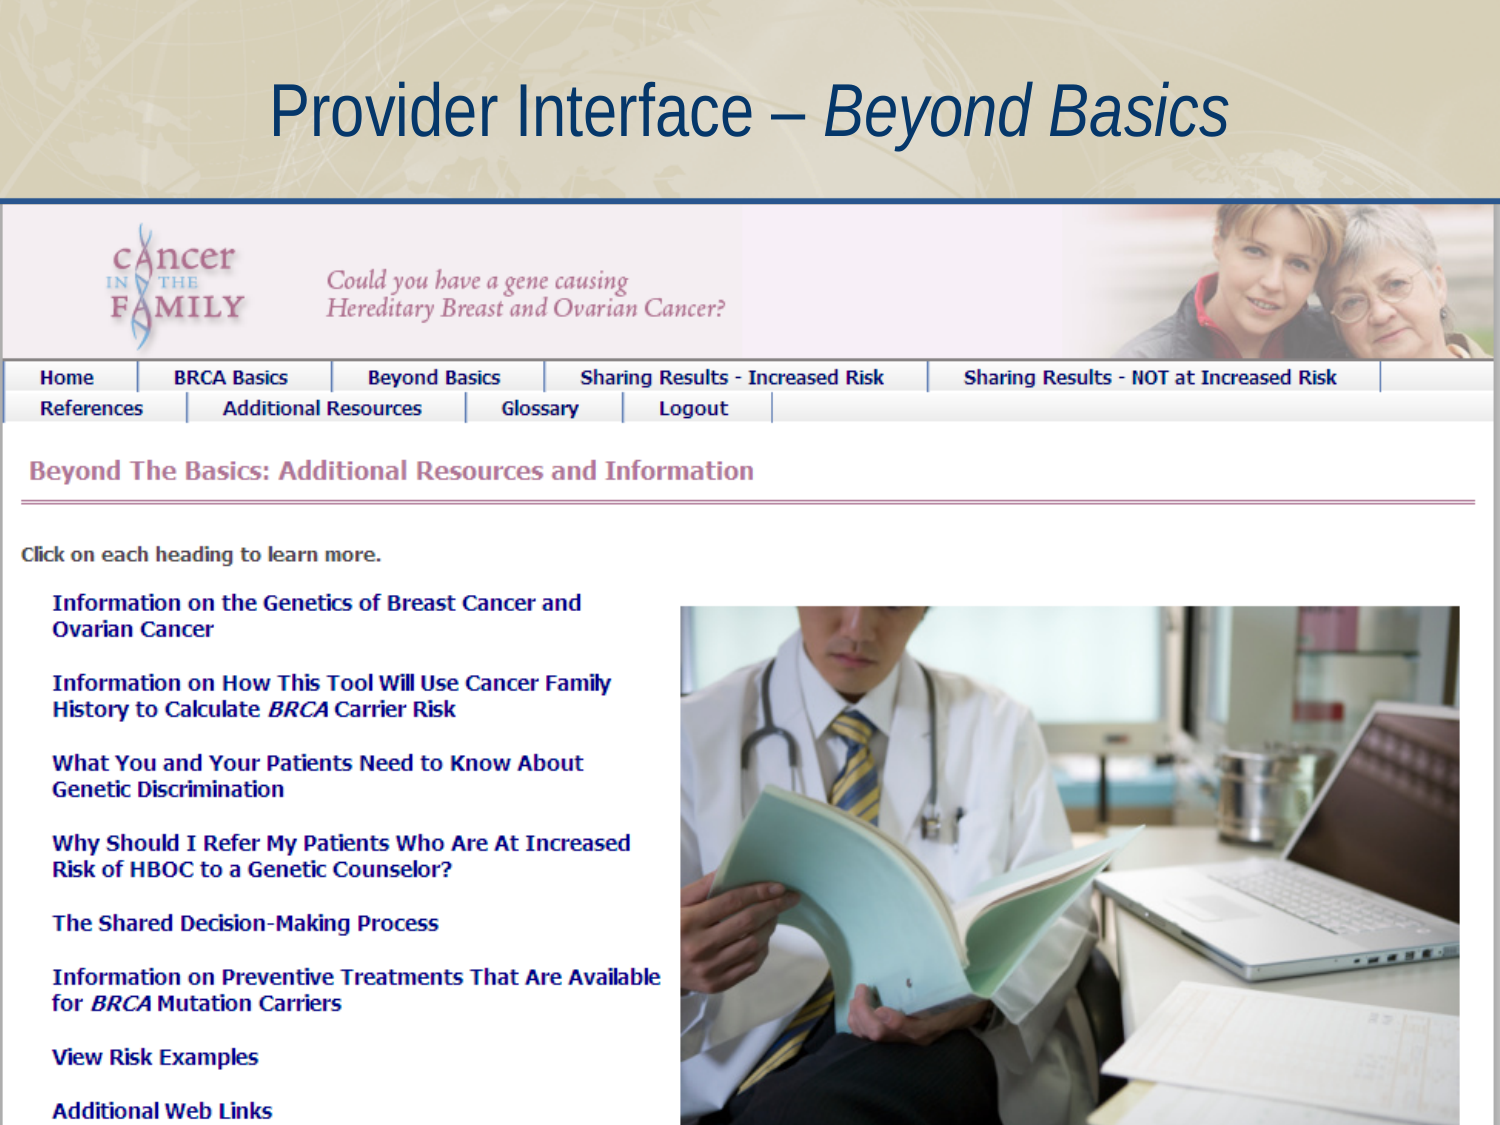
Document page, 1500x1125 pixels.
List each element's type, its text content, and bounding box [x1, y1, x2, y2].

title Provider Interface – Beyond Basics [112, 37, 1388, 176]
picture [0, 0, 1500, 1125]
